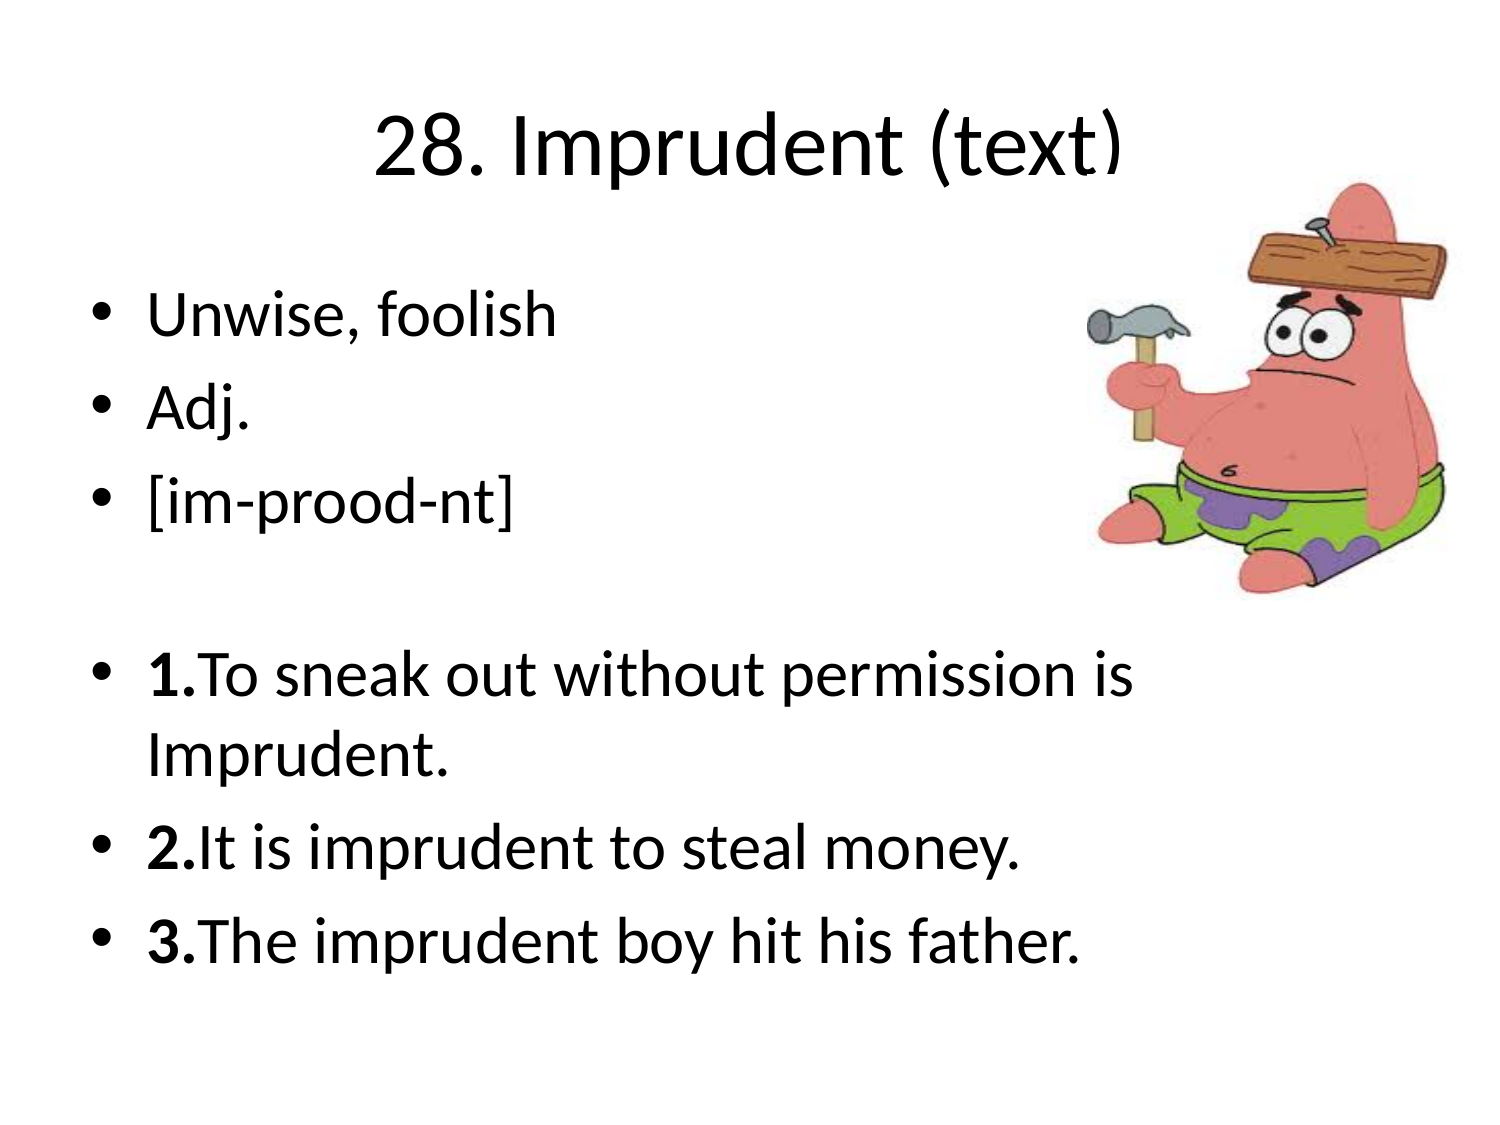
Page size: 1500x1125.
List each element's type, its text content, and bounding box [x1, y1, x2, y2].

picture [1087, 174, 1463, 602]
list Unwise, foolish Adj. [im-prood-nt] 1.To sneak out without permission is Imprudent. 2.It is imprudent to steal money. 3.The imprudent boy hit his father. [74, 262, 1426, 1006]
title 28. Imprudent (text) [74, 44, 1426, 233]
